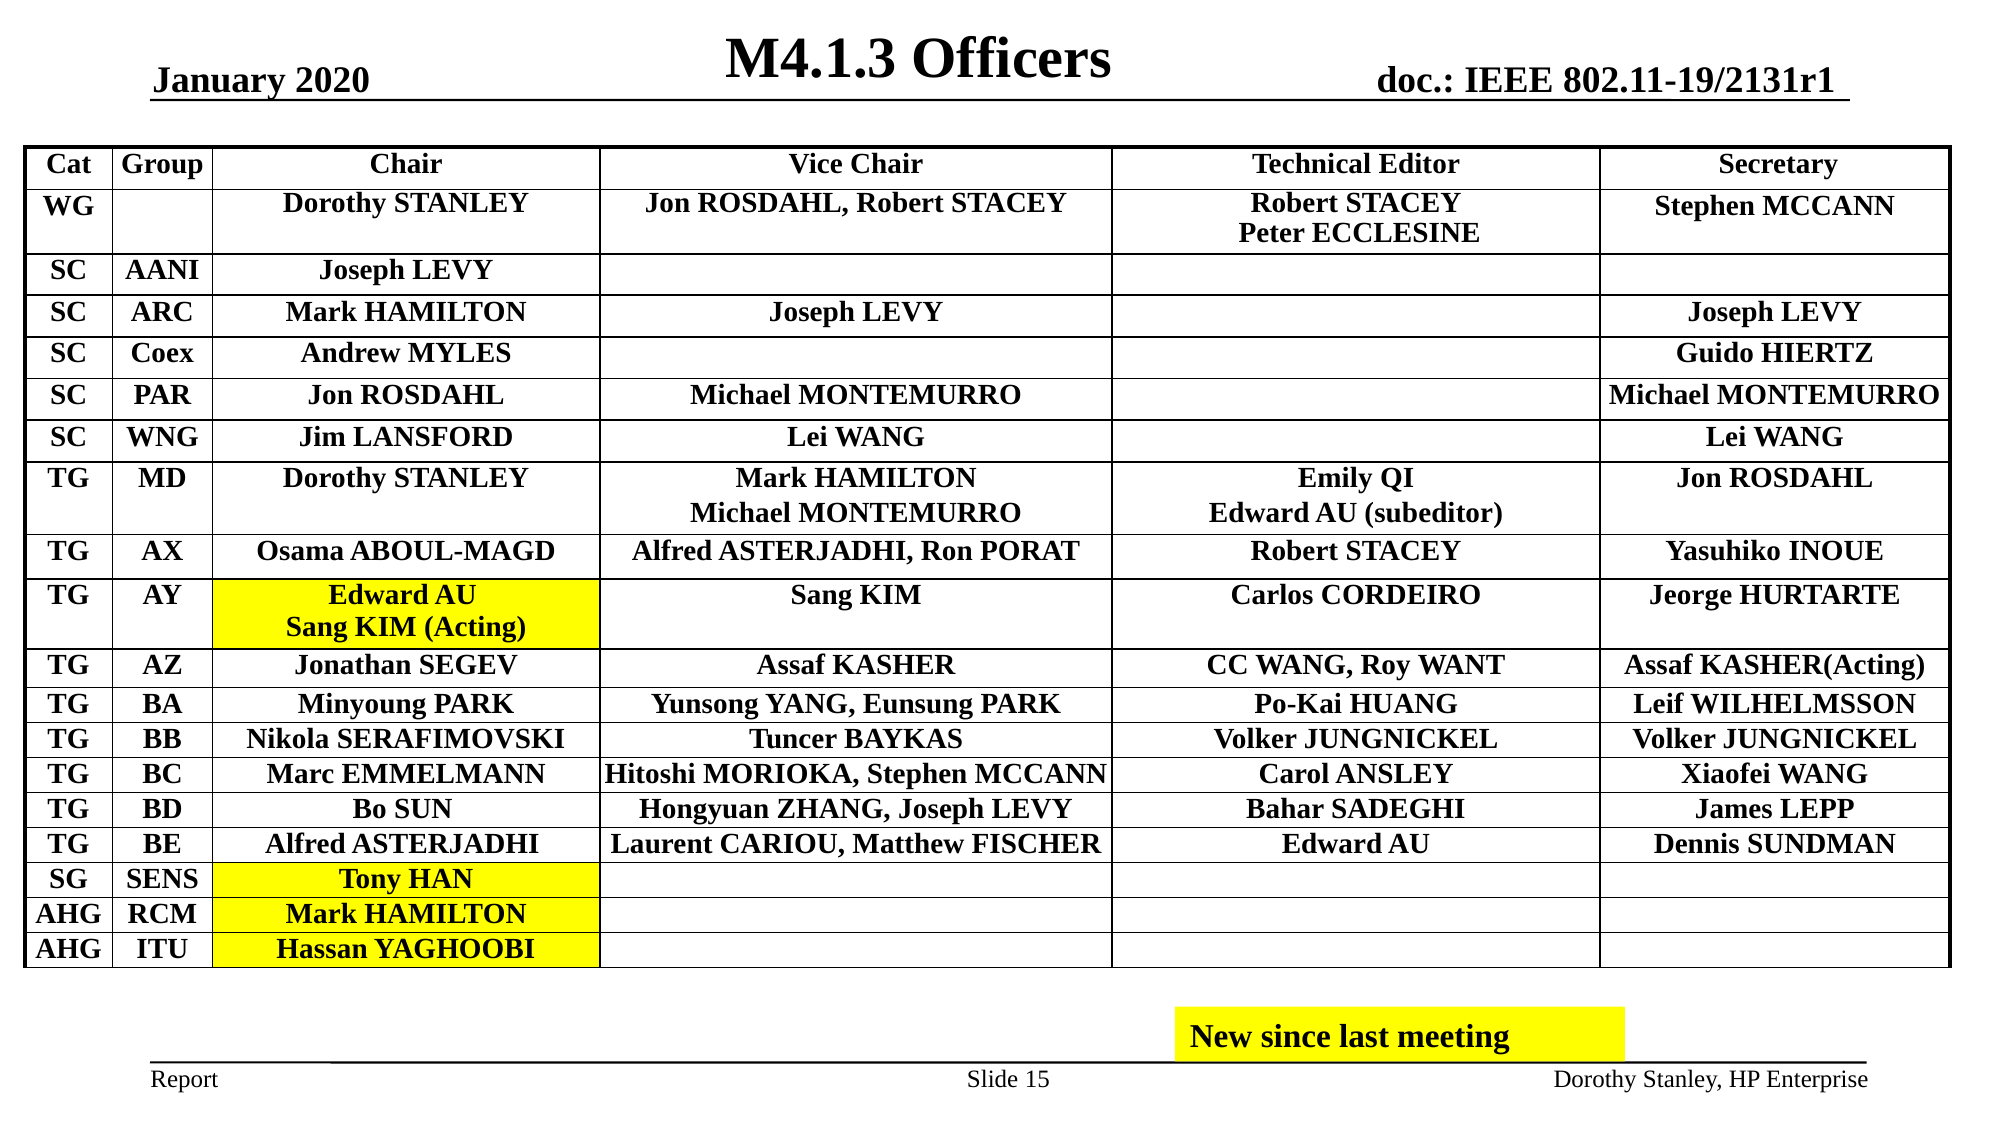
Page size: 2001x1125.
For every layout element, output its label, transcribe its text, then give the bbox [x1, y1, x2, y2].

table_cell Stephen MCCANN [1601, 190, 1948, 253]
table_cell BD [113, 793, 212, 827]
table_cell Dorothy STANLEY [213, 190, 599, 253]
table_cell Sang KIM [601, 580, 1111, 648]
table_cell ITU [113, 933, 212, 967]
table_cell Bo SUN [213, 793, 599, 827]
table_cell TG [27, 688, 112, 722]
table_cell ARC [113, 296, 212, 336]
table_cell [1113, 338, 1599, 378]
table_cell BB [113, 723, 212, 757]
table_cell Jeorge HURTARTE [1601, 580, 1948, 648]
table_cell Mark HAMILTON Michael MONTEMURRO [601, 463, 1111, 534]
table_cell Coex [113, 338, 212, 378]
table_cell TG [27, 580, 112, 648]
table_cell Mark HAMILTON [213, 898, 599, 932]
table_cell Hitoshi MORIOKA, Stephen MCCANN [601, 758, 1111, 792]
table_cell Assaf KASHER [601, 650, 1111, 687]
table_cell SC [27, 379, 112, 419]
table_cell Jon ROSDAHL [213, 379, 599, 419]
table_cell WNG [113, 421, 212, 461]
table_cell AHG [27, 933, 112, 967]
table_cell AY [113, 580, 212, 648]
table_cell AHG [27, 898, 112, 932]
text_box New since last meeting [1174, 1006, 1625, 1062]
table_cell Laurent CARIOU, Matthew FISCHER [601, 828, 1111, 862]
table_cell WG [27, 190, 112, 253]
table_cell [1113, 296, 1599, 336]
table_cell Jon ROSDAHL [1601, 463, 1948, 534]
table_cell James LEPP [1601, 793, 1948, 827]
table_cell AANI [113, 255, 212, 294]
table_cell SC [27, 255, 112, 294]
table_cell Joseph LEVY [601, 296, 1111, 336]
table_cell Andrew MYLES [213, 338, 599, 378]
table_cell TG [27, 535, 112, 578]
table_cell PAR [113, 379, 212, 419]
table_cell SC [27, 296, 112, 336]
table_cell RCM [113, 898, 212, 932]
table_cell SENS [113, 863, 212, 897]
table_cell Robert STACEY [1113, 535, 1599, 578]
table_cell Michael MONTEMURRO [1601, 379, 1948, 419]
table_cell Leif WILHELMSSON [1601, 688, 1948, 722]
table_cell TG [27, 828, 112, 862]
table_cell [601, 338, 1111, 378]
table_cell AX [113, 535, 212, 578]
table_header Technical Editor [1113, 149, 1599, 189]
table_cell [601, 255, 1111, 294]
table_cell Volker JUNGNICKEL [1113, 723, 1599, 757]
table_cell TG [27, 758, 112, 792]
table_cell Carol ANSLEY [1113, 758, 1599, 792]
table_cell SC [27, 338, 112, 378]
table_cell Tony HAN [213, 863, 599, 897]
table_cell Hassan YAGHOOBI [213, 933, 599, 967]
table_cell MD [113, 463, 212, 534]
table_cell [1601, 255, 1948, 294]
table_cell Carlos CORDEIRO [1113, 580, 1599, 648]
table_cell [1601, 933, 1948, 967]
table_cell Minyoung PARK [213, 688, 599, 722]
table_cell BE [113, 828, 212, 862]
table_cell [1113, 898, 1599, 932]
table_cell Alfred ASTERJADHI [213, 828, 599, 862]
table_cell TG [27, 463, 112, 534]
table_cell Assaf KASHER(Acting) [1601, 650, 1948, 687]
table_cell [1601, 863, 1948, 897]
table_header Group [113, 149, 212, 189]
table_cell Nikola SERAFIMOVSKI [213, 723, 599, 757]
table_cell TG [27, 793, 112, 827]
table_cell [1113, 379, 1599, 419]
table_cell Michael MONTEMURRO [601, 379, 1111, 419]
table_cell Tuncer BAYKAS [601, 723, 1111, 757]
table_cell Mark HAMILTON [213, 296, 599, 336]
table_header Chair [213, 149, 599, 189]
table_cell [1601, 898, 1948, 932]
table_cell Yasuhiko INOUE [1601, 535, 1948, 578]
table_cell Joseph LEVY [213, 255, 599, 294]
table_cell [1113, 421, 1599, 461]
table_cell Emily QI Edward AU (subeditor) [1113, 463, 1599, 534]
table_cell Dorothy STANLEY [213, 463, 599, 534]
slide_number Slide 15 [964, 1061, 1053, 1093]
table_cell Osama ABOUL-MAGD [213, 535, 599, 578]
table_cell Bahar SADEGHI [1113, 793, 1599, 827]
table_cell Hongyuan ZHANG, Joseph LEVY [601, 793, 1111, 827]
table_cell Joseph LEVY [1601, 296, 1948, 336]
table_cell TG [27, 650, 112, 687]
table_cell Edward AU [1113, 828, 1599, 862]
table_cell CC WANG, Roy WANT [1113, 650, 1599, 687]
table_cell Dennis SUNDMAN [1601, 828, 1948, 862]
table_cell AZ [113, 650, 212, 687]
table_cell [1113, 255, 1599, 294]
table_cell Edward AU Sang KIM (Acting) [213, 580, 599, 648]
table_cell BC [113, 758, 212, 792]
footer Dorothy Stanley, HP Enterprise [1512, 1061, 1869, 1093]
table_cell SC [27, 421, 112, 461]
table_header Vice Chair [601, 149, 1111, 189]
table_header Secretary [1601, 149, 1948, 189]
table_cell [113, 190, 212, 253]
table_cell SG [27, 863, 112, 897]
table_header Cat [27, 149, 112, 189]
table_cell Yunsong YANG, Eunsung PARK [601, 688, 1111, 722]
table_cell Alfred ASTERJADHI, Ron PORAT [601, 535, 1111, 578]
table_cell [601, 933, 1111, 967]
table_cell Jonathan SEGEV [213, 650, 599, 687]
table_cell [601, 863, 1111, 897]
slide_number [152, 54, 406, 101]
table_cell [1113, 863, 1599, 897]
table_cell Volker JUNGNICKEL [1601, 723, 1948, 757]
table_cell [1113, 933, 1599, 967]
table_cell BA [113, 688, 212, 722]
table_cell Po-Kai HUANG [1113, 688, 1599, 722]
title M4.1.3 Officers [324, 23, 1513, 86]
table_cell Xiaofei WANG [1601, 758, 1948, 792]
table_cell Guido HIERTZ [1601, 338, 1948, 378]
table_cell TG [27, 723, 112, 757]
table_cell Marc EMMELMANN [213, 758, 599, 792]
table_cell [601, 898, 1111, 932]
table_cell Lei WANG [601, 421, 1111, 461]
table_cell Robert STACEY Peter ECCLESINE [1113, 190, 1599, 253]
table_cell Jim LANSFORD [213, 421, 599, 461]
table_cell Lei WANG [1601, 421, 1948, 461]
table_cell Jon ROSDAHL, Robert STACEY [601, 190, 1111, 253]
